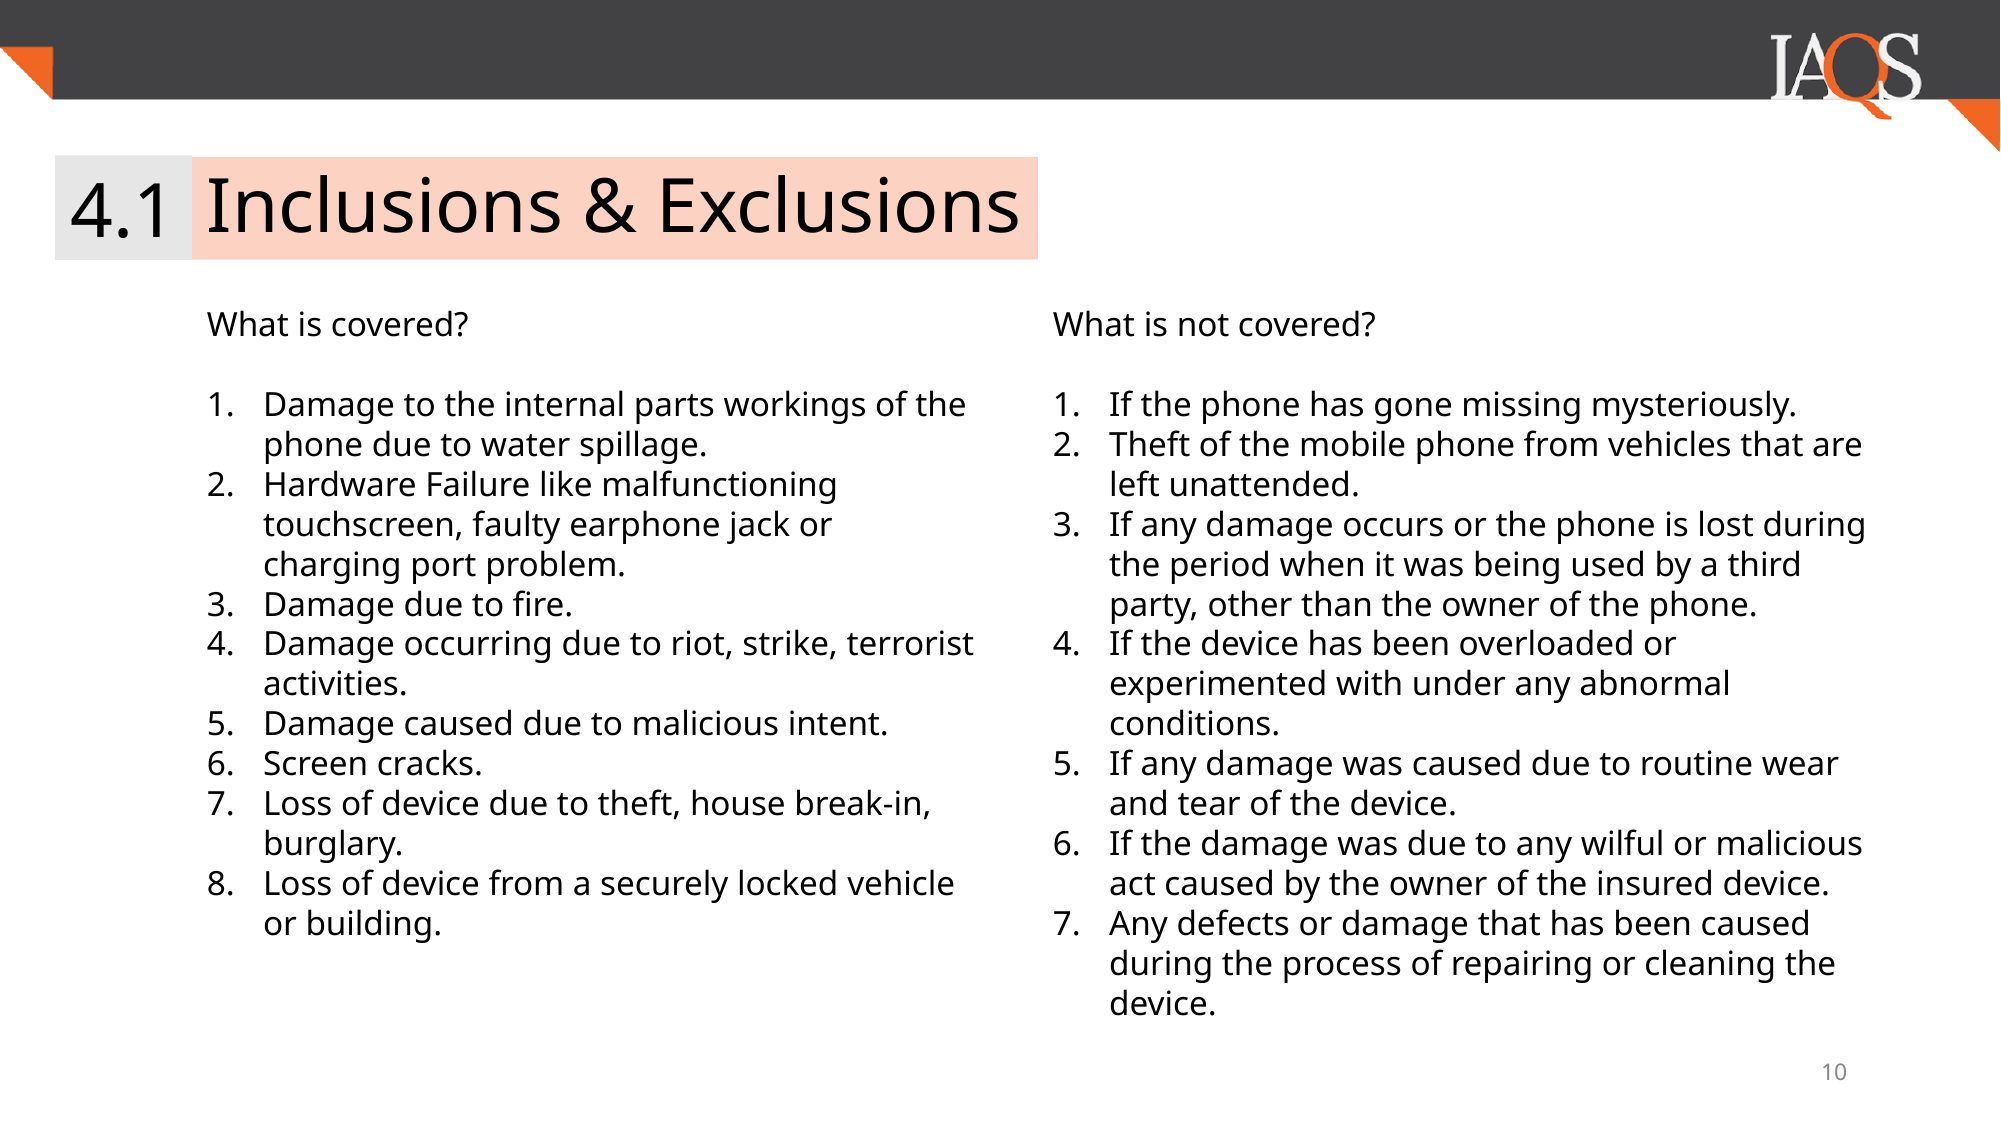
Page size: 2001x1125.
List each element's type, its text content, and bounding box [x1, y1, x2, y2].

text_box What is covered? Damage to the internal parts workings of the phone due to water spillage. Hardware Failure like malfunctioning touchscreen, faulty earphone jack or charging port problem. Damage due to fire. Damage occurring due to riot, strike, terrorist activities. Damage caused due to malicious intent. Screen cracks. Loss of device due to theft, house break-in, burglary. Loss of device from a securely locked vehicle or building. [191, 295, 992, 950]
title Inclusions & Exclusions [192, 156, 1038, 260]
text_box What is not covered? If the phone has gone missing mysteriously. Theft of the mobile phone from vehicles that are left unattended. If any damage occurs or the phone is lost during the period when it was being used by a third party, other than the owner of the phone. If the device has been overloaded or experimented with under any abnormal conditions. If any damage was caused due to routine wear and tear of the device. If the damage was due to any wilful or malicious act caused by the owner of the insured device. Any defects or damage that has been caused during the process of repairing or cleaning the device. [1037, 295, 1913, 1030]
slide_number ‹#› [1412, 1042, 1863, 1103]
picture [0, 0, 2000, 152]
text_box 4.1 [55, 155, 192, 261]
